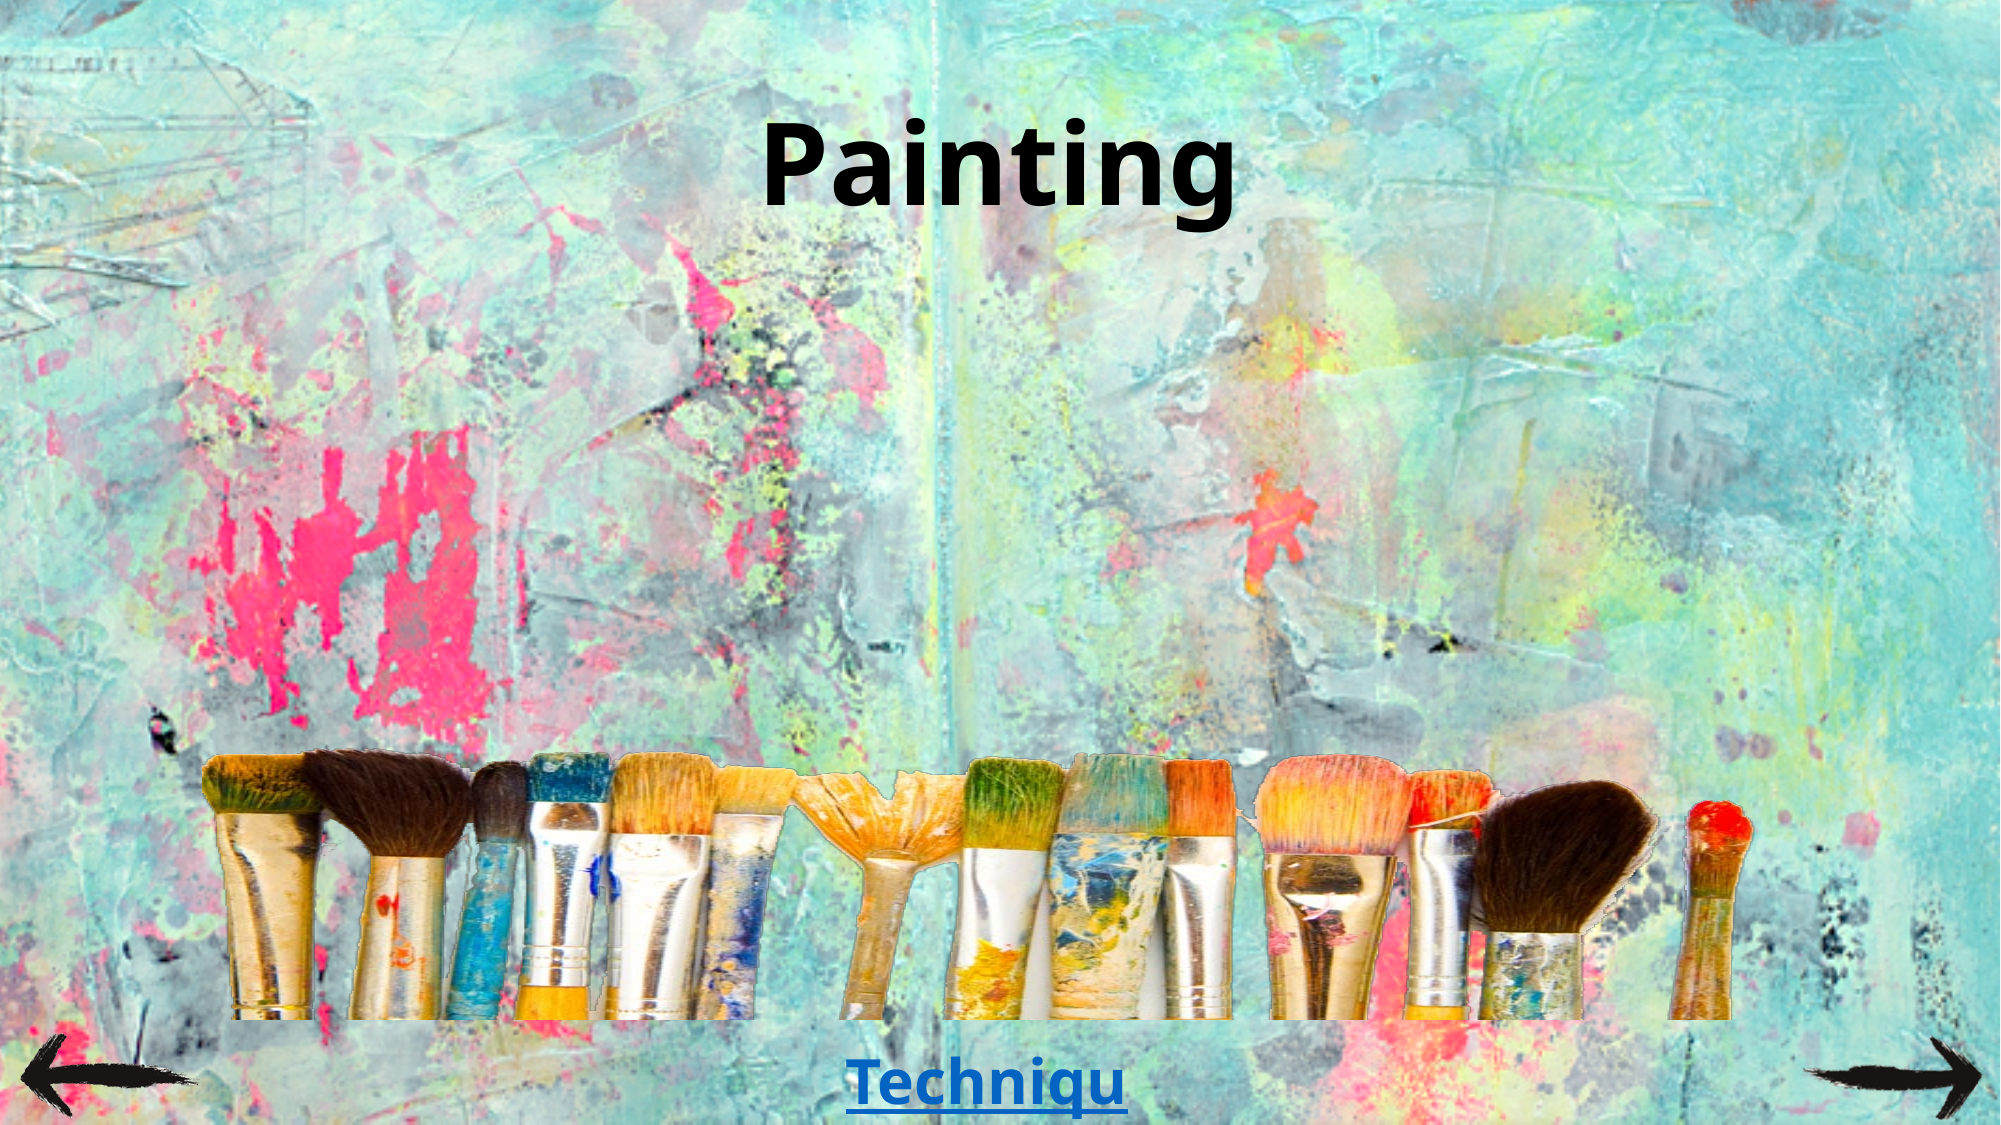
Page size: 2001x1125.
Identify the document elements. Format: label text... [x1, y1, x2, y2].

text_box Techniques [830, 1034, 1169, 1125]
picture [0, 0, 2001, 1125]
title Painting [137, 59, 1863, 278]
